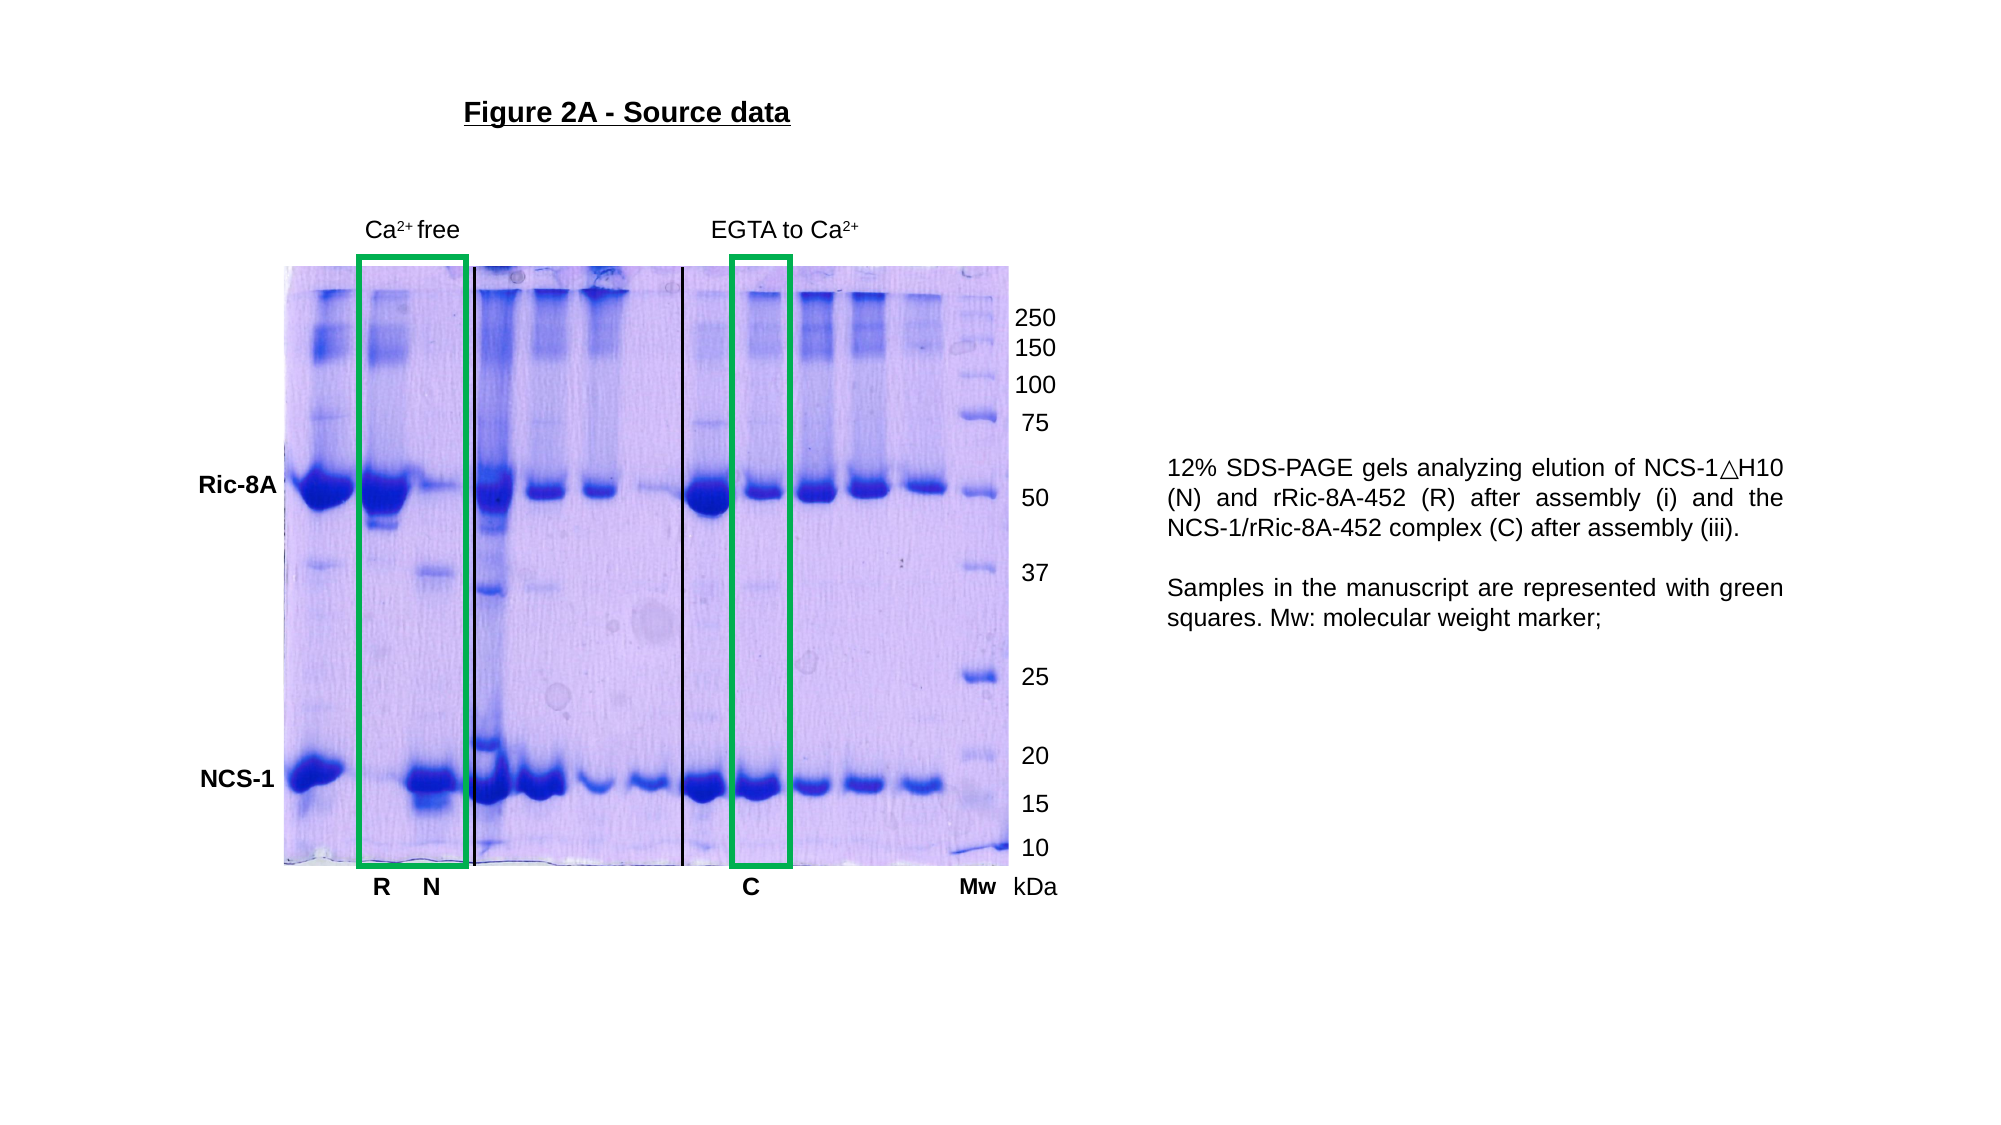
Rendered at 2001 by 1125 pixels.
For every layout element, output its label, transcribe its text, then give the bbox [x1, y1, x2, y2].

text_box Figure 2A - Source data [446, 86, 808, 137]
text_box C [692, 866, 810, 908]
text_box NCS-1 [185, 754, 283, 800]
text_box 12% SDS-PAGE gels analyzing elution of NCS-1△H10 (N) and rRic-8A-452 (R) after assembly (i) and the NCS-1/rRic-8A-452 complex (C) after assembly (iii). Samples in the manuscript are represented with green squares. Mw: molecular weight marker; [1152, 444, 1800, 639]
text_box 25 [1009, 652, 1065, 698]
picture [683, 266, 1009, 866]
text_box [358, 256, 467, 266]
text_box 15 [1009, 779, 1065, 823]
text_box EGTA to Ca2+ [664, 206, 906, 252]
text_box 150 [1009, 339, 1072, 369]
text_box 250 [1009, 293, 1072, 339]
text_box 75 [1009, 407, 1065, 444]
text_box 50 [1009, 473, 1065, 519]
picture [476, 266, 682, 866]
text_box 10 [1009, 823, 1065, 863]
text_box Ca2+ free [318, 206, 507, 252]
text_box Ric-8A [183, 461, 283, 507]
text_box Mw [919, 866, 998, 907]
text_box kDa [998, 863, 1073, 908]
text_box N [407, 867, 466, 908]
text_box [731, 256, 791, 266]
picture [283, 266, 474, 866]
text_box R [358, 867, 407, 908]
text_box 20 [1009, 732, 1065, 777]
text_box 100 [1009, 369, 1072, 407]
text_box 37 [1009, 548, 1065, 594]
